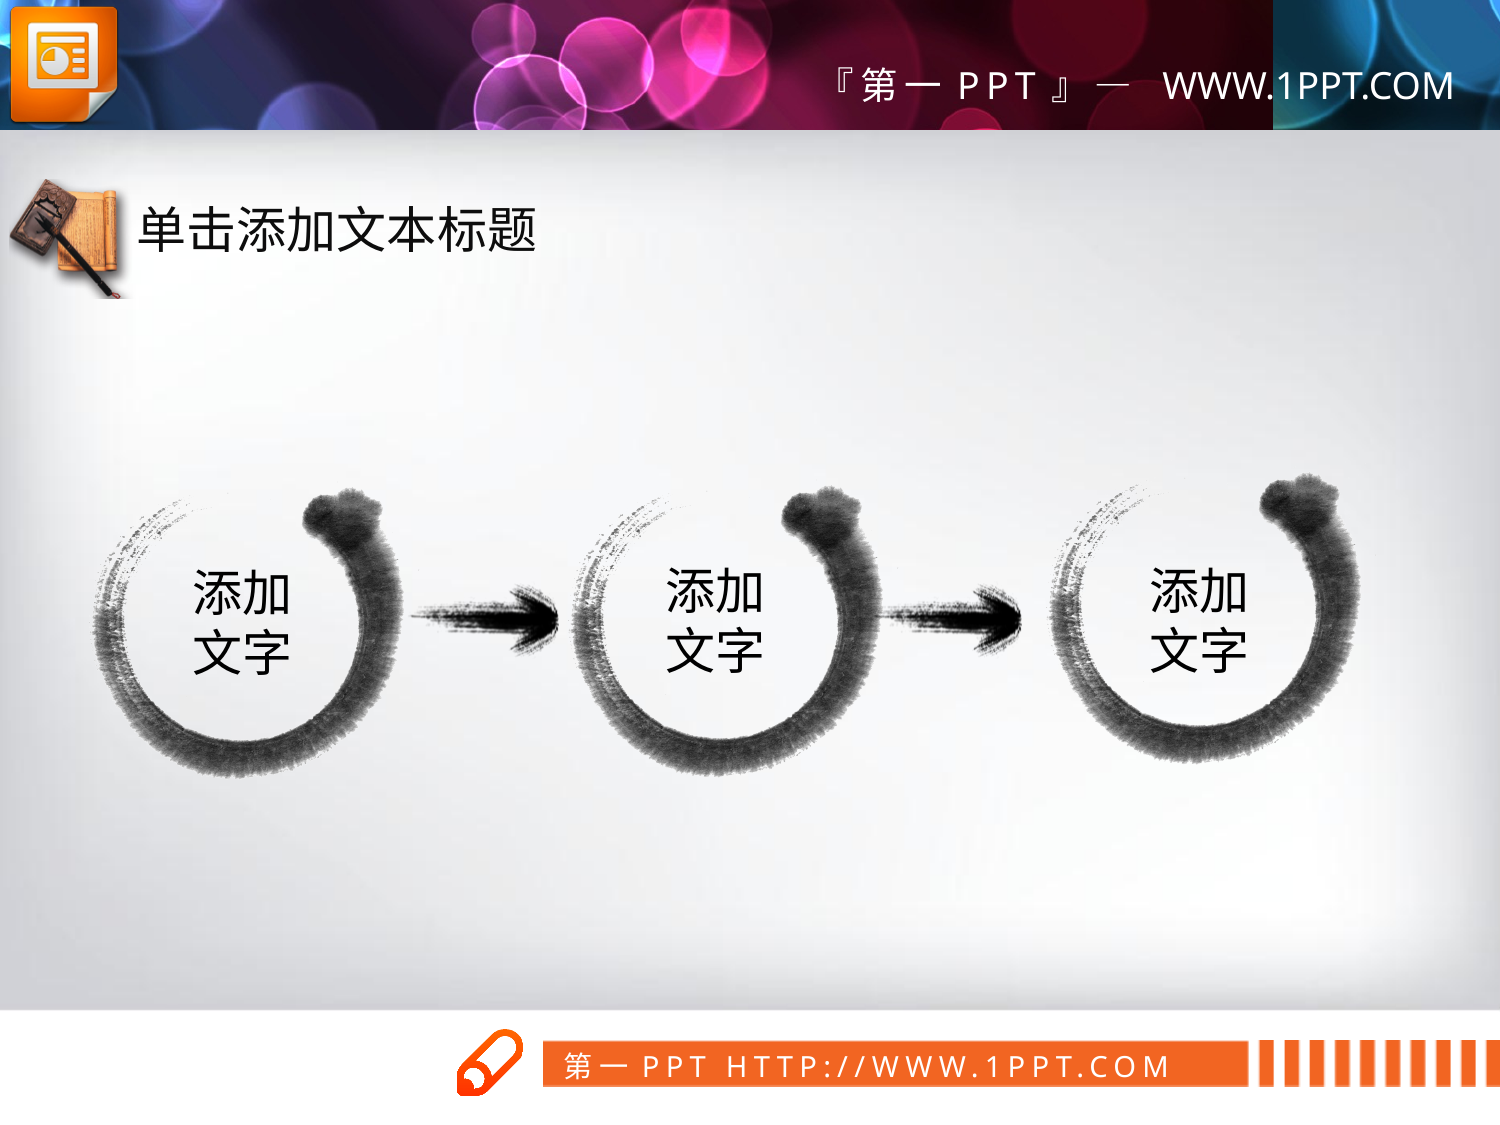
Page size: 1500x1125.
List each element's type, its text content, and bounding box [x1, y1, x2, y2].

picture [0, 0, 1500, 1012]
picture [543, 1040, 1500, 1087]
text_box 单击添加文本标题 [154, 188, 562, 269]
